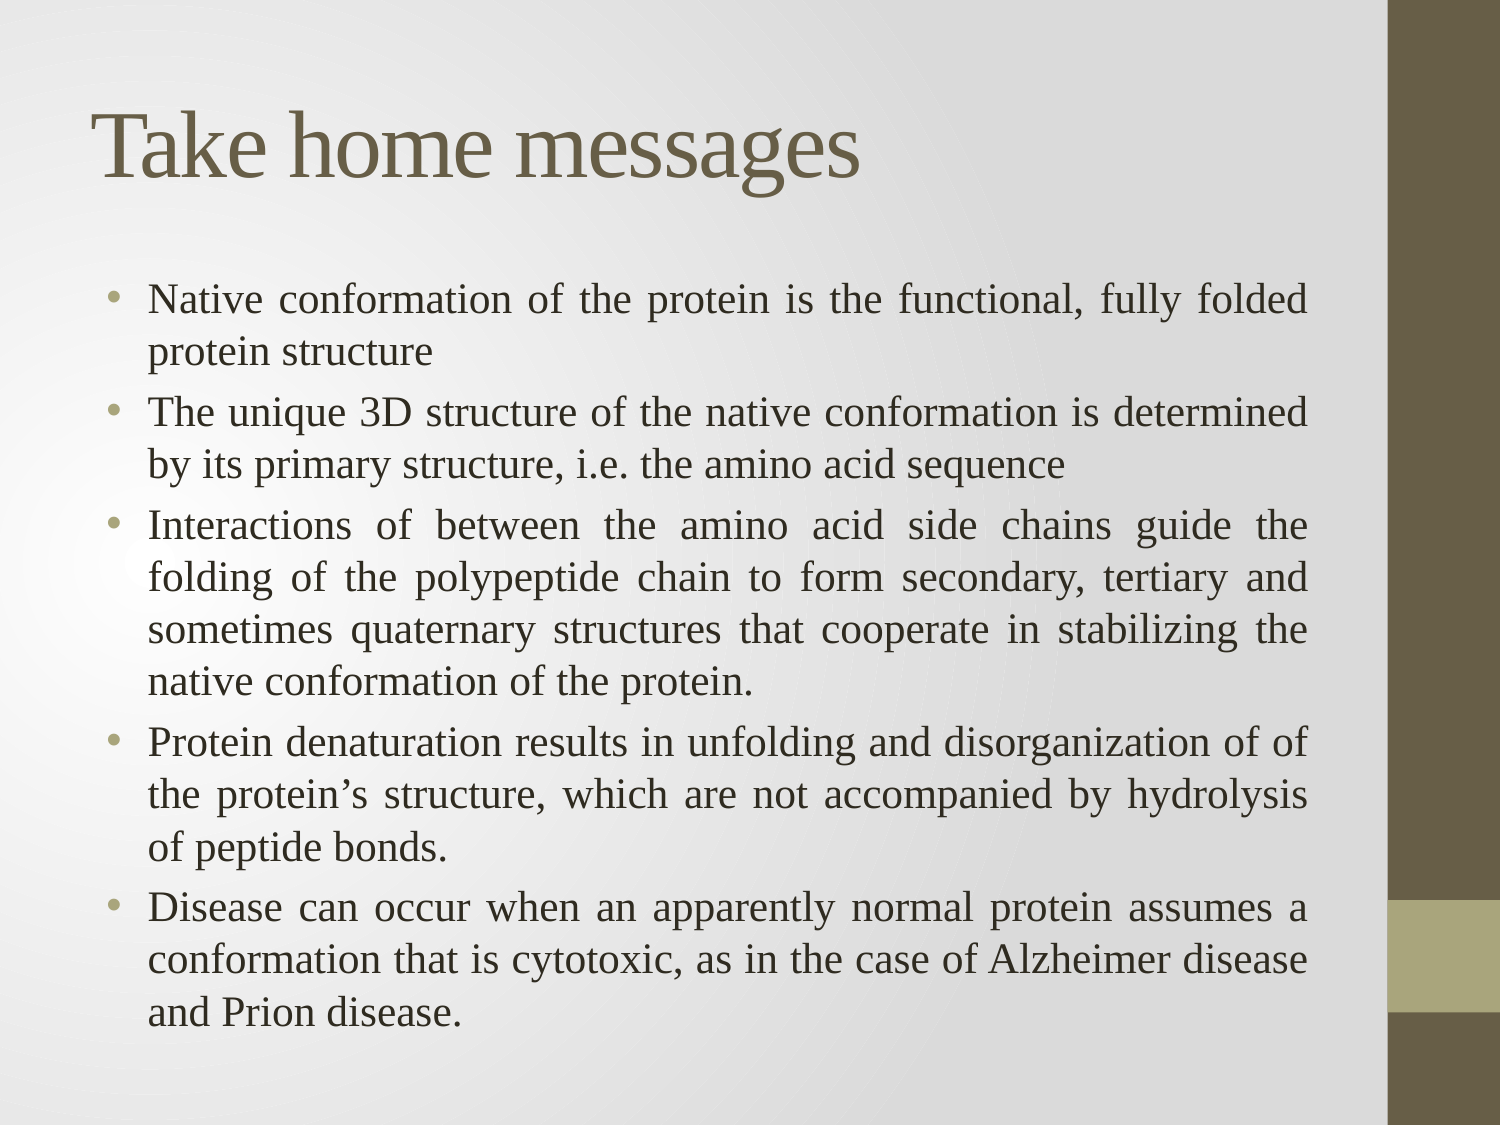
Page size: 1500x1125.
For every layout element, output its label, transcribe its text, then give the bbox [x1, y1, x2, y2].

title Take home messages [75, 45, 1325, 233]
list Native conformation of the protein is the functional, fully folded protein structure The unique 3D structure of the native conformation is determined by its primary structure, i.e. the amino acid sequence Interactions of between the amino acid side chains guide the folding of the polypeptide chain to form secondary, tertiary and sometimes quaternary structures that cooperate in stabilizing the native conformation of the protein. Protein denaturation results in unfolding and disorganization of of the protein’s structure, which are not accompanied by hydrolysis of peptide bonds. Disease can occur when an apparently normal protein assumes a conformation that is cytotoxic, as in the case of Alzheimer disease and Prion disease. [75, 262, 1325, 1050]
